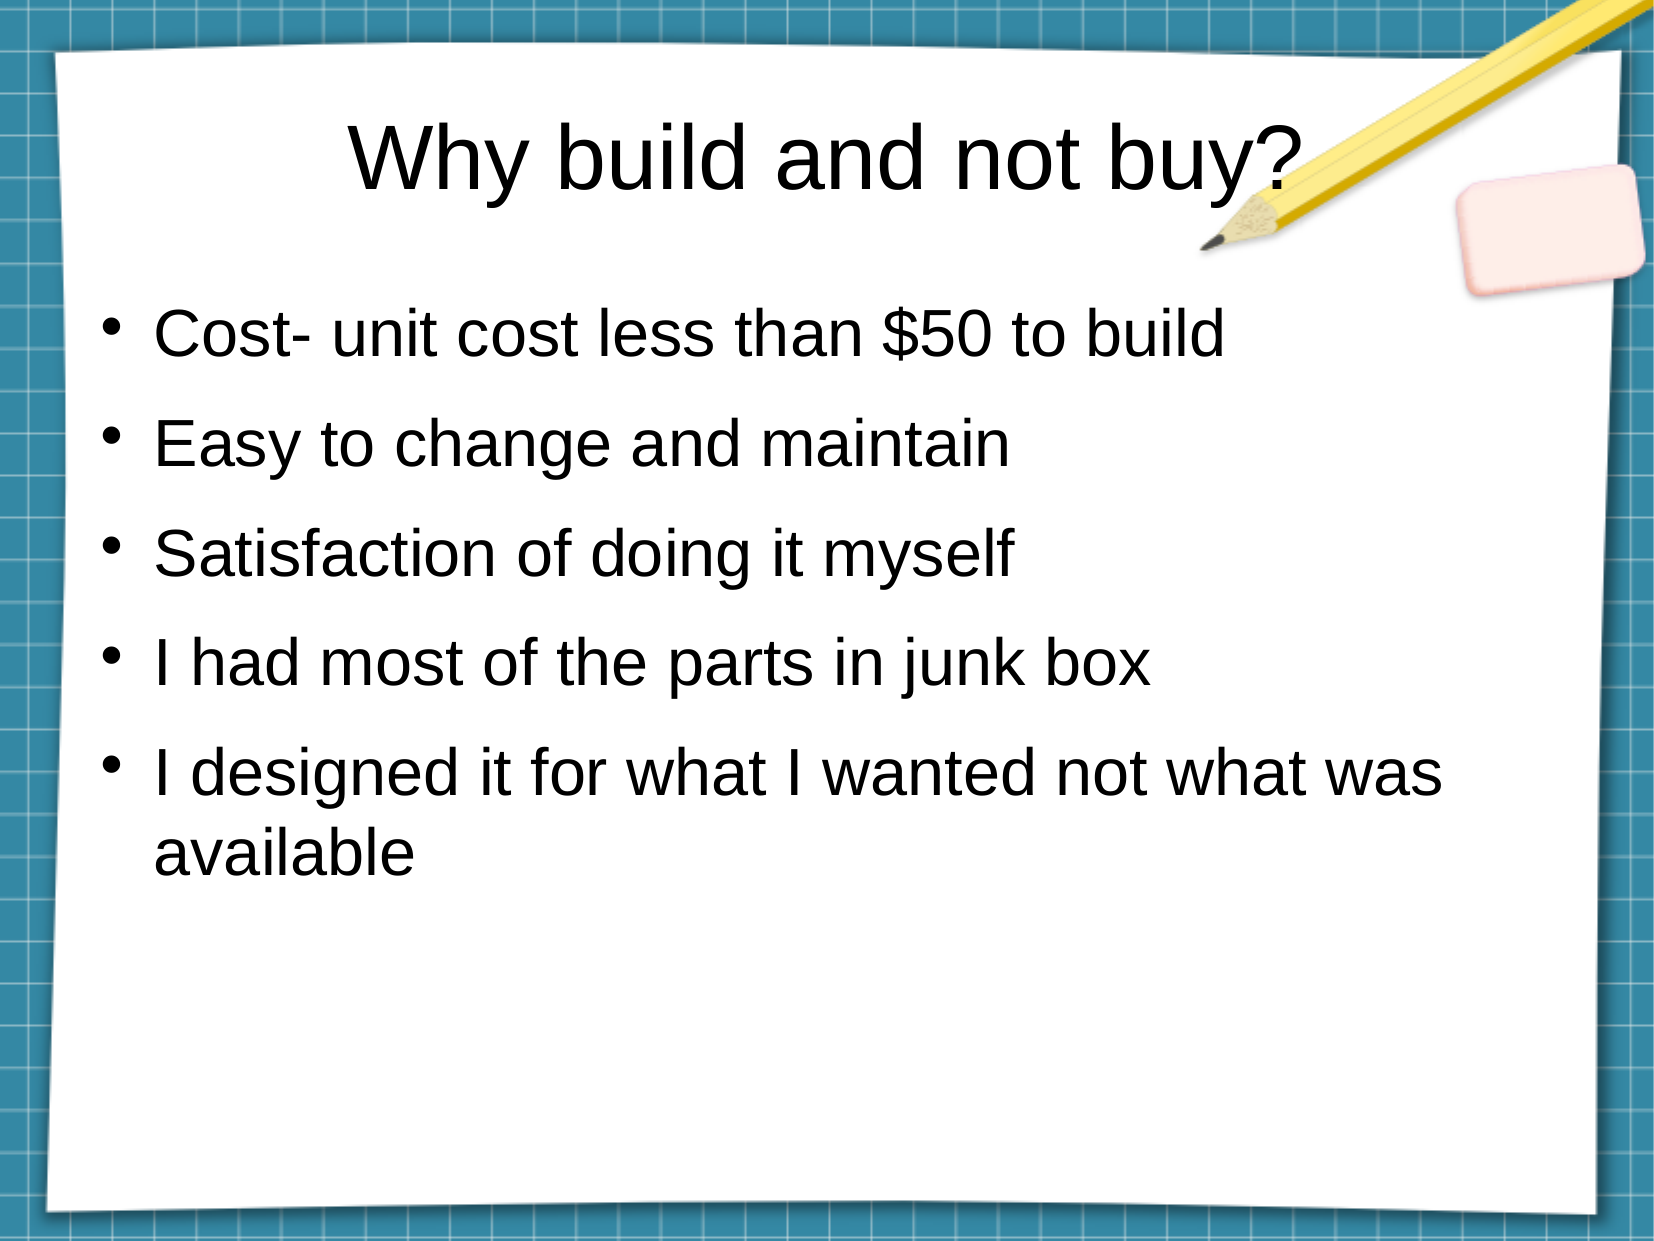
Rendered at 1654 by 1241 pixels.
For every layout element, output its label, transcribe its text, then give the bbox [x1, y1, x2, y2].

picture [0, 0, 1654, 1241]
text_box Why build and not buy? [82, 97, 1571, 208]
text_box Cost- unit cost less than $50 to build Easy to change and maintain Satisfaction of doing it myself I had most of the parts in junk box I designed it for what I wanted not what was available [82, 290, 1571, 1010]
